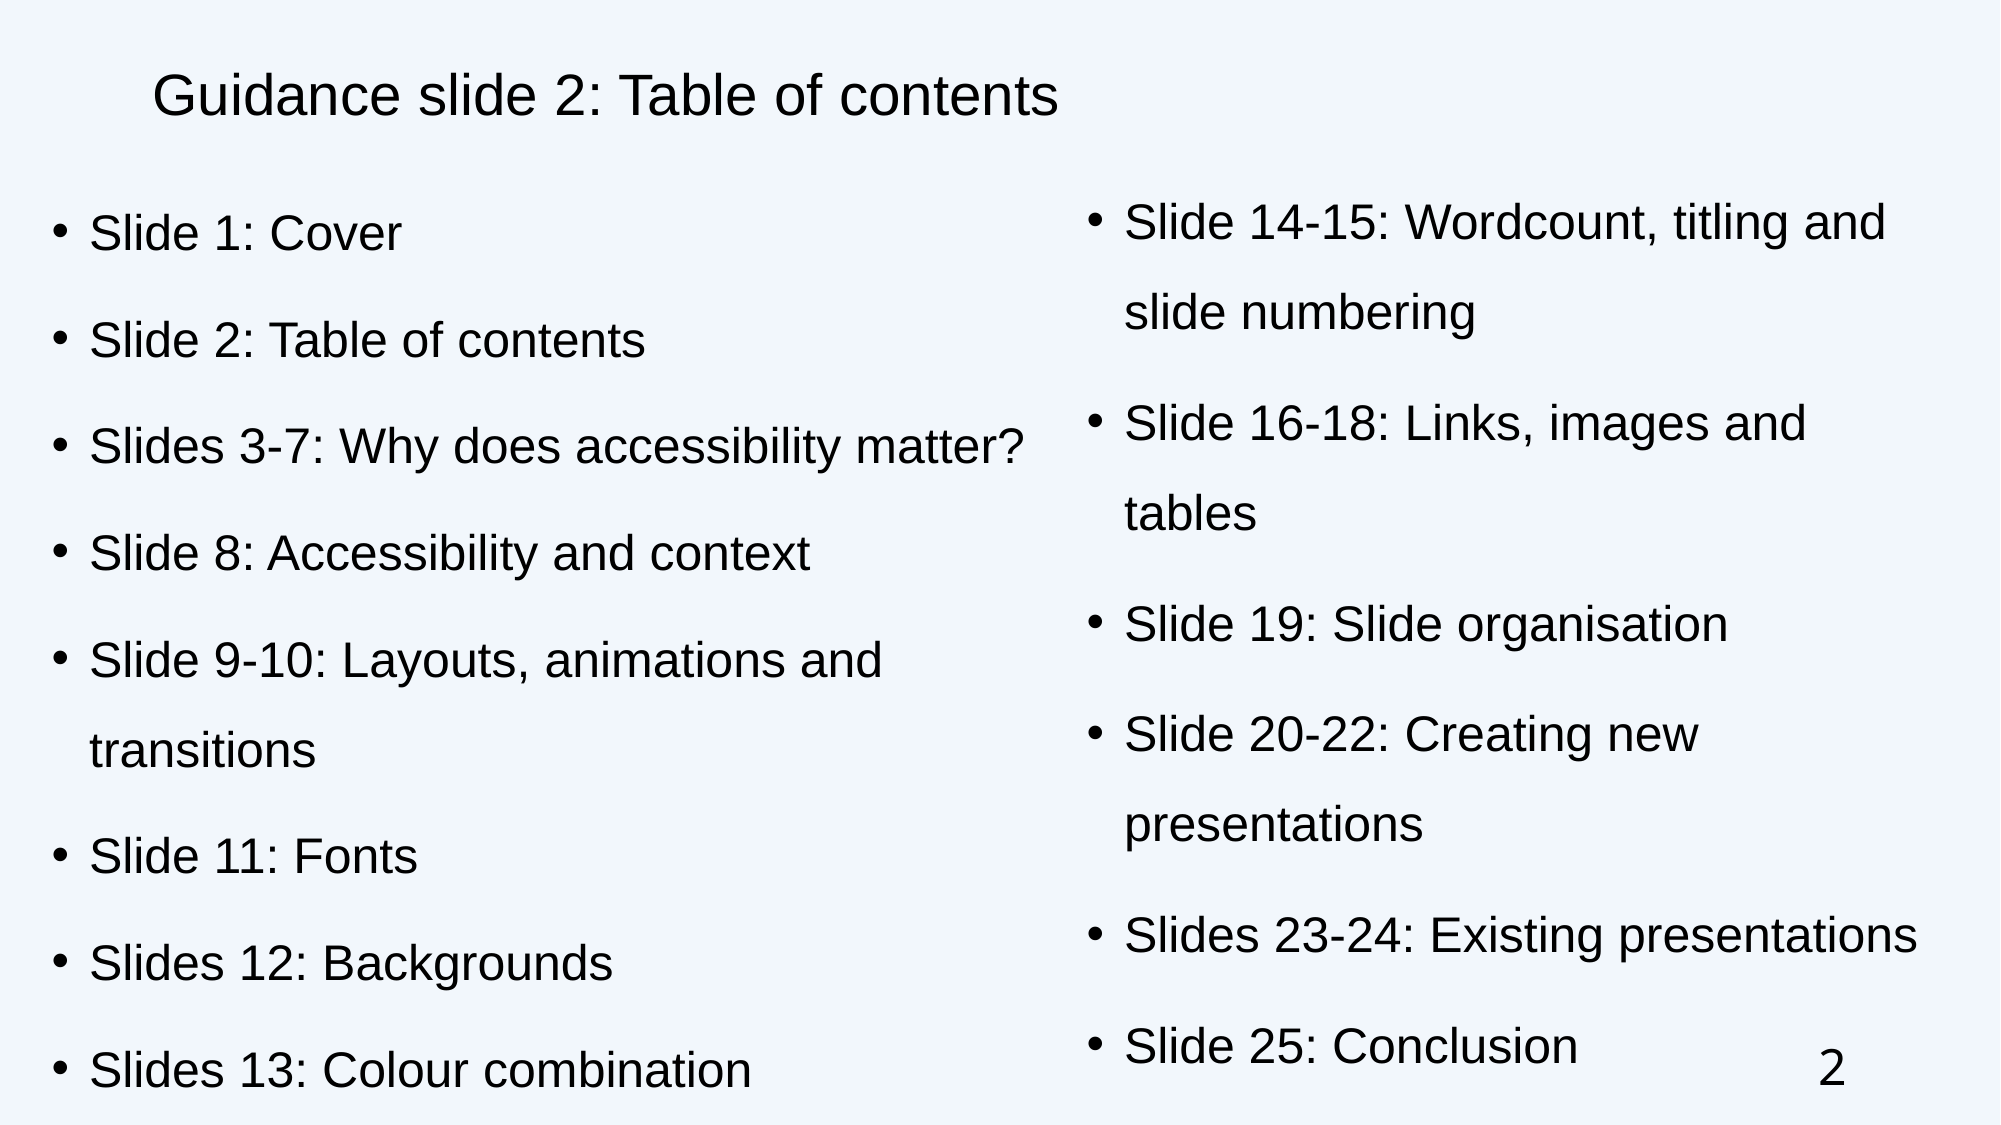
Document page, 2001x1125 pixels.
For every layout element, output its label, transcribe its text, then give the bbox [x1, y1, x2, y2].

list Slide 14-15: Wordcount, titling and slide numbering Slide 16-18: Links, images and tables Slide 19: Slide organisation Slide 20-22: Creating new presentations Slides 23-24: Existing presentations Slide 25: Conclusion [1071, 151, 1964, 1103]
slide_number 2 [1687, 1035, 1863, 1103]
list Slide 1: Cover Slide 2: Table of contents Slides 3-7: Why does accessibility matter? Slide 8: Accessibility and context Slide 9-10: Layouts, animations and transitions Slide 11: Fonts Slides 12: Backgrounds Slides 13: Colour combination [36, 163, 1045, 1103]
title Guidance slide 2: Table of contents [137, 41, 1863, 152]
